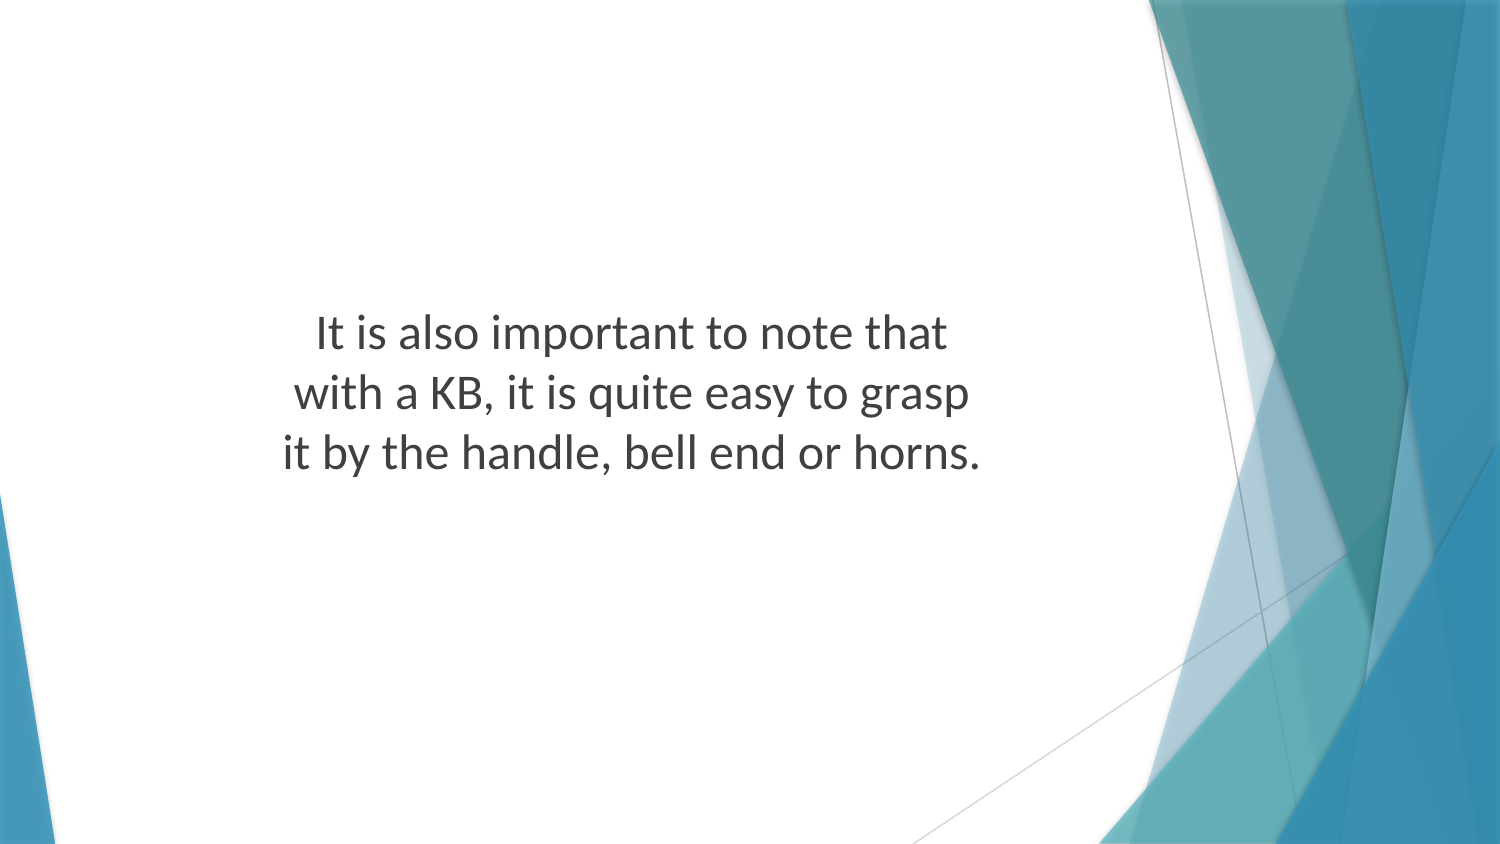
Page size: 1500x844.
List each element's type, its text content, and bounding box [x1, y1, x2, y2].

list It is also important to note that with a KB, it is quite easy to grasp it by the handle, bell end or horns. [265, 291, 998, 647]
